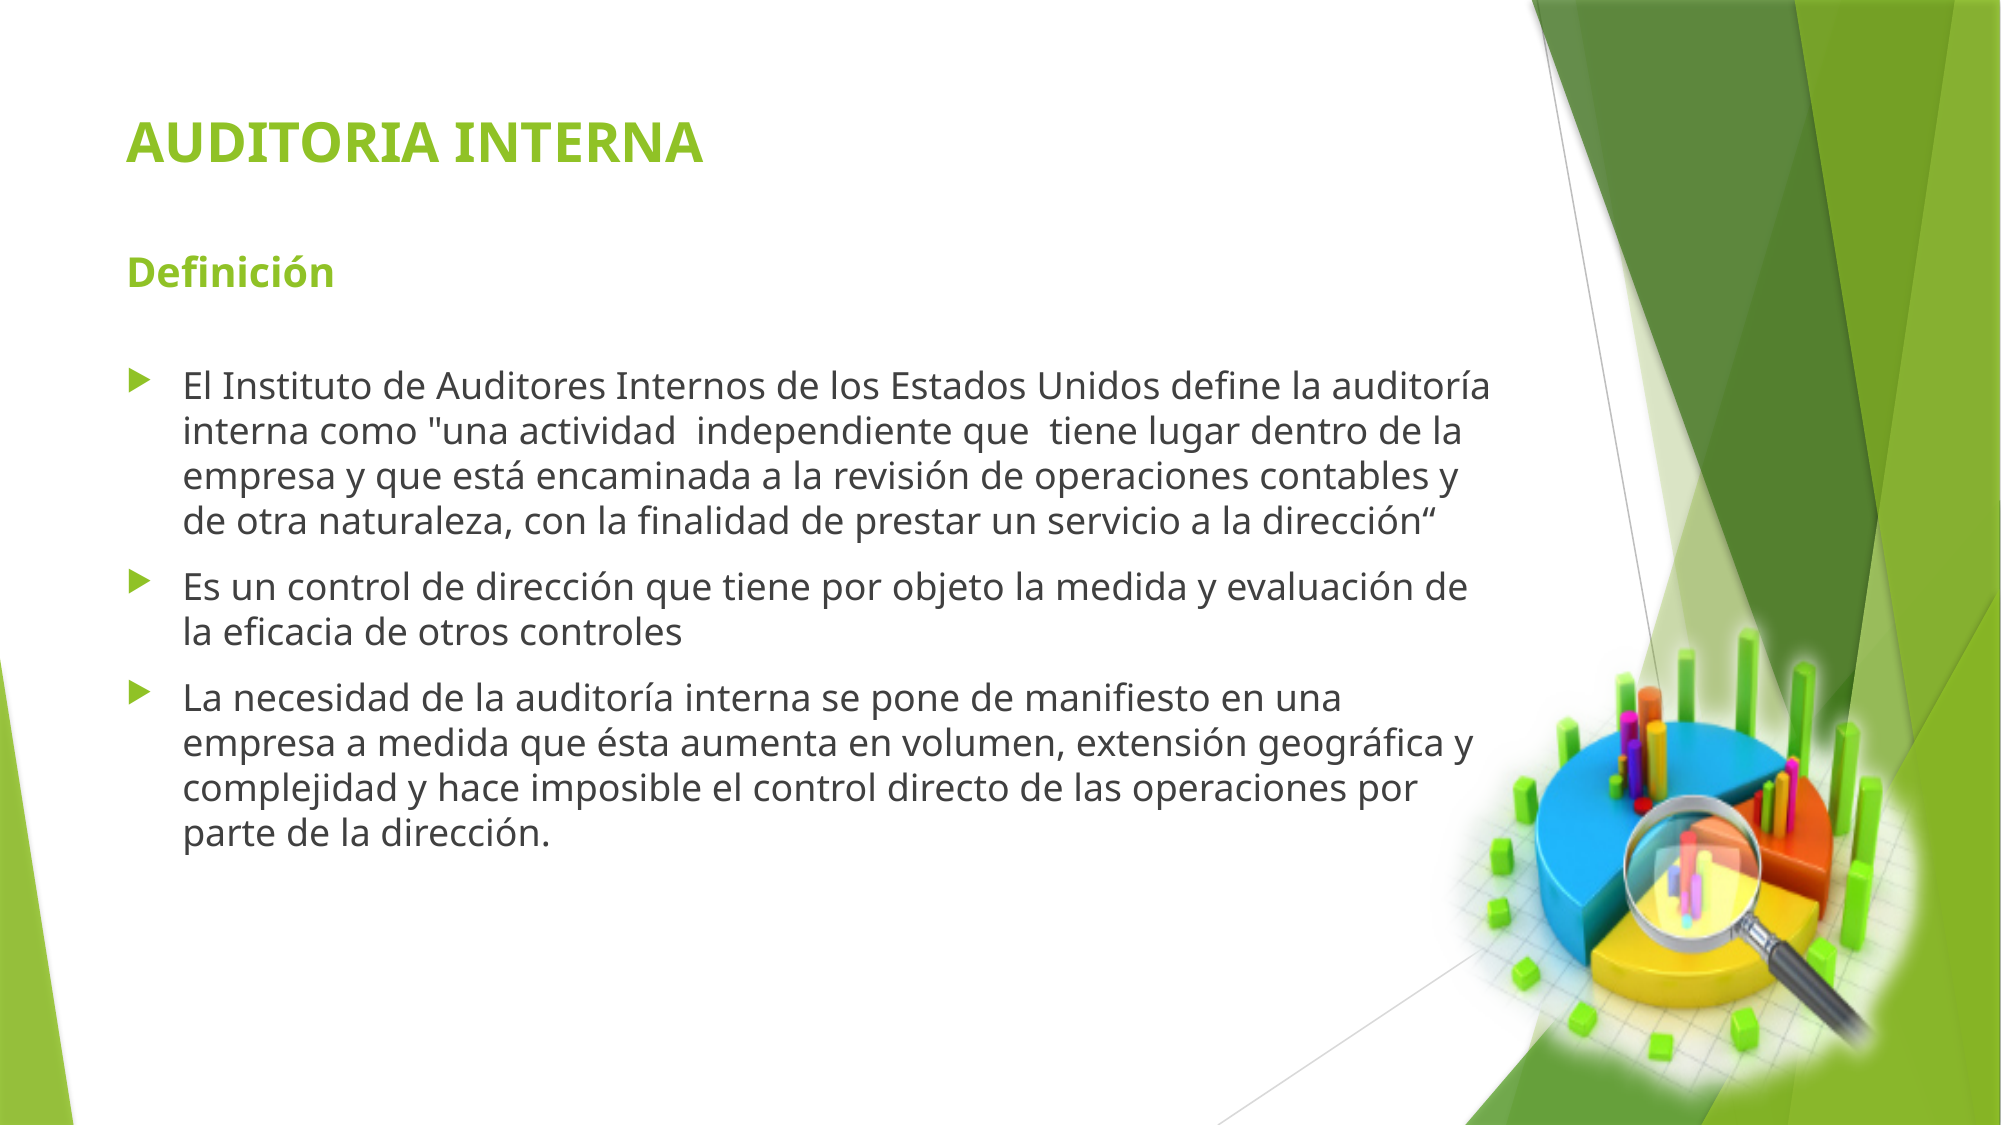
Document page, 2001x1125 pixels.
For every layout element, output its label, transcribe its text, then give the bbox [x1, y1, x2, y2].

text_box Definición [111, 238, 1089, 355]
list El Instituto de Auditores Internos de los Estados Unidos define la auditoría interna como "una actividad independiente que tiene lugar dentro de la empresa y que está encaminada a la revisión de operaciones contables y de otra naturaleza, con la finalidad de prestar un servicio a la dirección“ Es un control de dirección que tiene por objeto la medida y evaluación de la eficacia de otros controles La necesidad de la auditoría interna se pone de manifiesto en una empresa a medida que ésta aumenta en volumen, extensión geográfica y complejidad y hace imposible el control directo de las operaciones por parte de la dirección. [111, 354, 1522, 992]
title AUDITORIA INTERNA [111, 99, 1522, 249]
picture [1429, 601, 1941, 1125]
